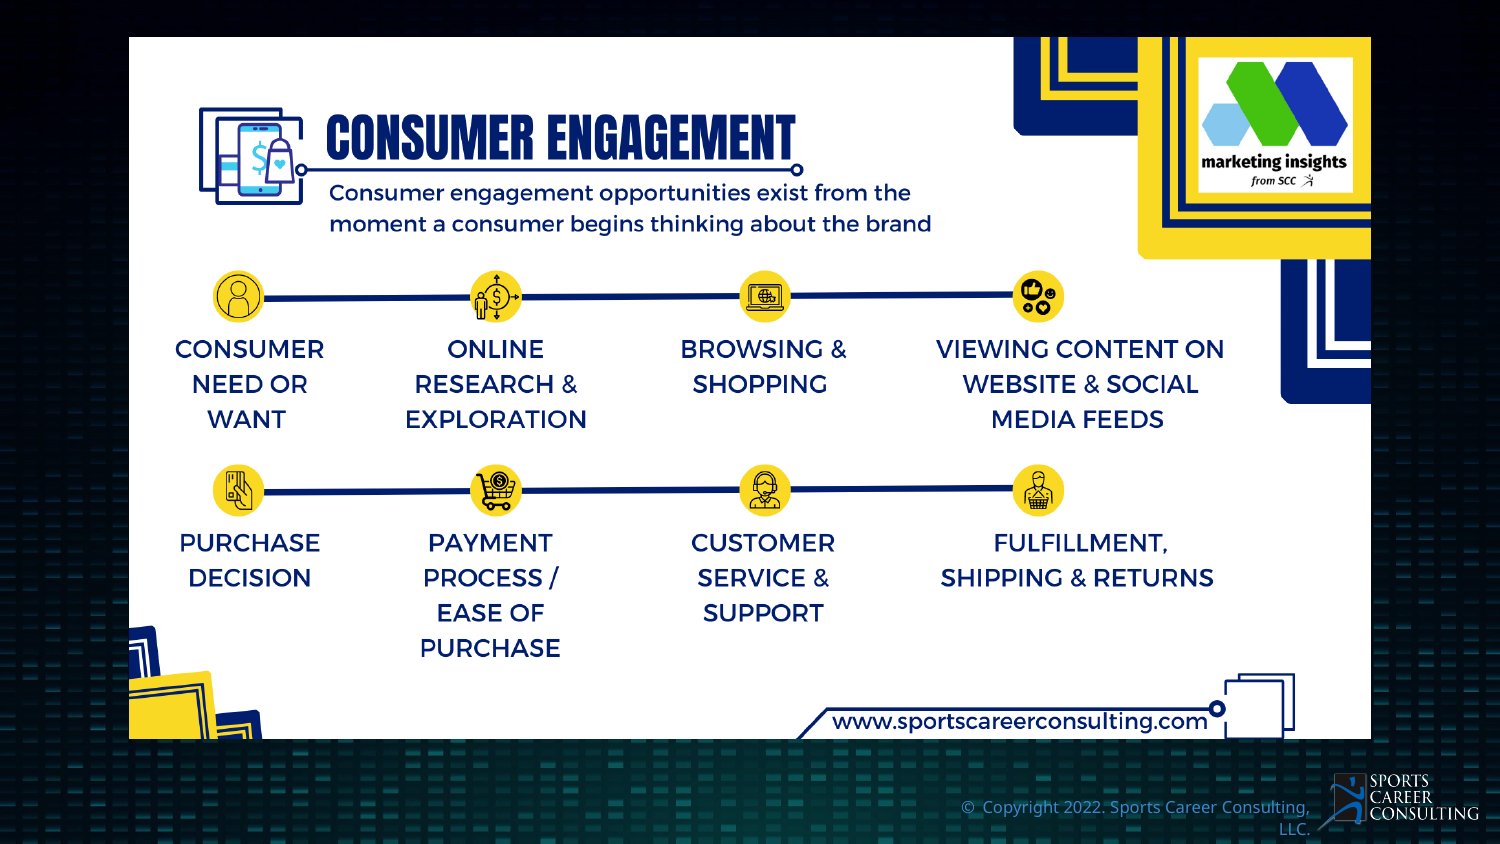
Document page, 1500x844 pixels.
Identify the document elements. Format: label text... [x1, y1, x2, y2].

picture [0, 0, 1500, 844]
text_box © Copyright 2022. Sports Career Consulting, LLC. [914, 769, 1326, 844]
